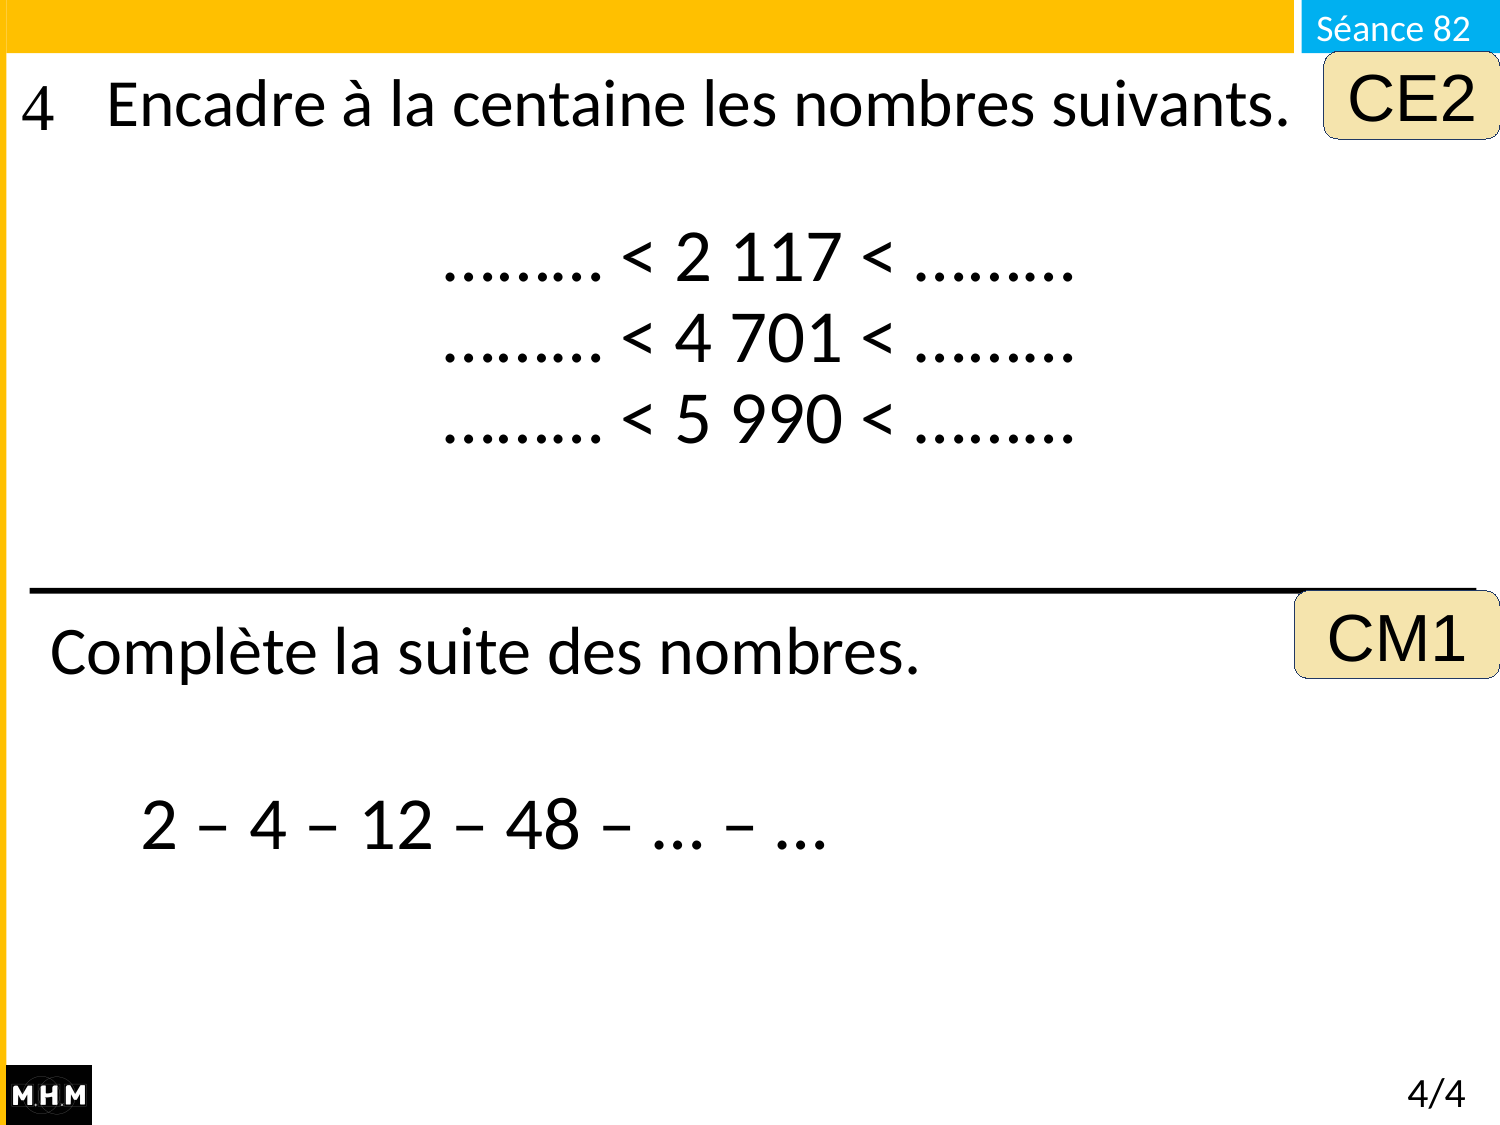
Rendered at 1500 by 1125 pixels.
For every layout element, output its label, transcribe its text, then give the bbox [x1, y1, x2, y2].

text_box Encadre à la centaine les nombres suivants. [91, 60, 1385, 150]
picture [6, 1065, 92, 1125]
text_box 2 – 4 – 12 – 48 – … – … [125, 767, 1342, 873]
list 4/4 [1373, 1064, 1500, 1125]
text_box CE2 [1325, 51, 1500, 140]
text_box …...… < 2 117 < …...… …...… < 4 701 < …...… …...… < 5 990 < …...… [394, 162, 1133, 514]
text_box CM1 [1294, 590, 1500, 679]
text_box Complète la suite des nombres. [35, 608, 1330, 698]
